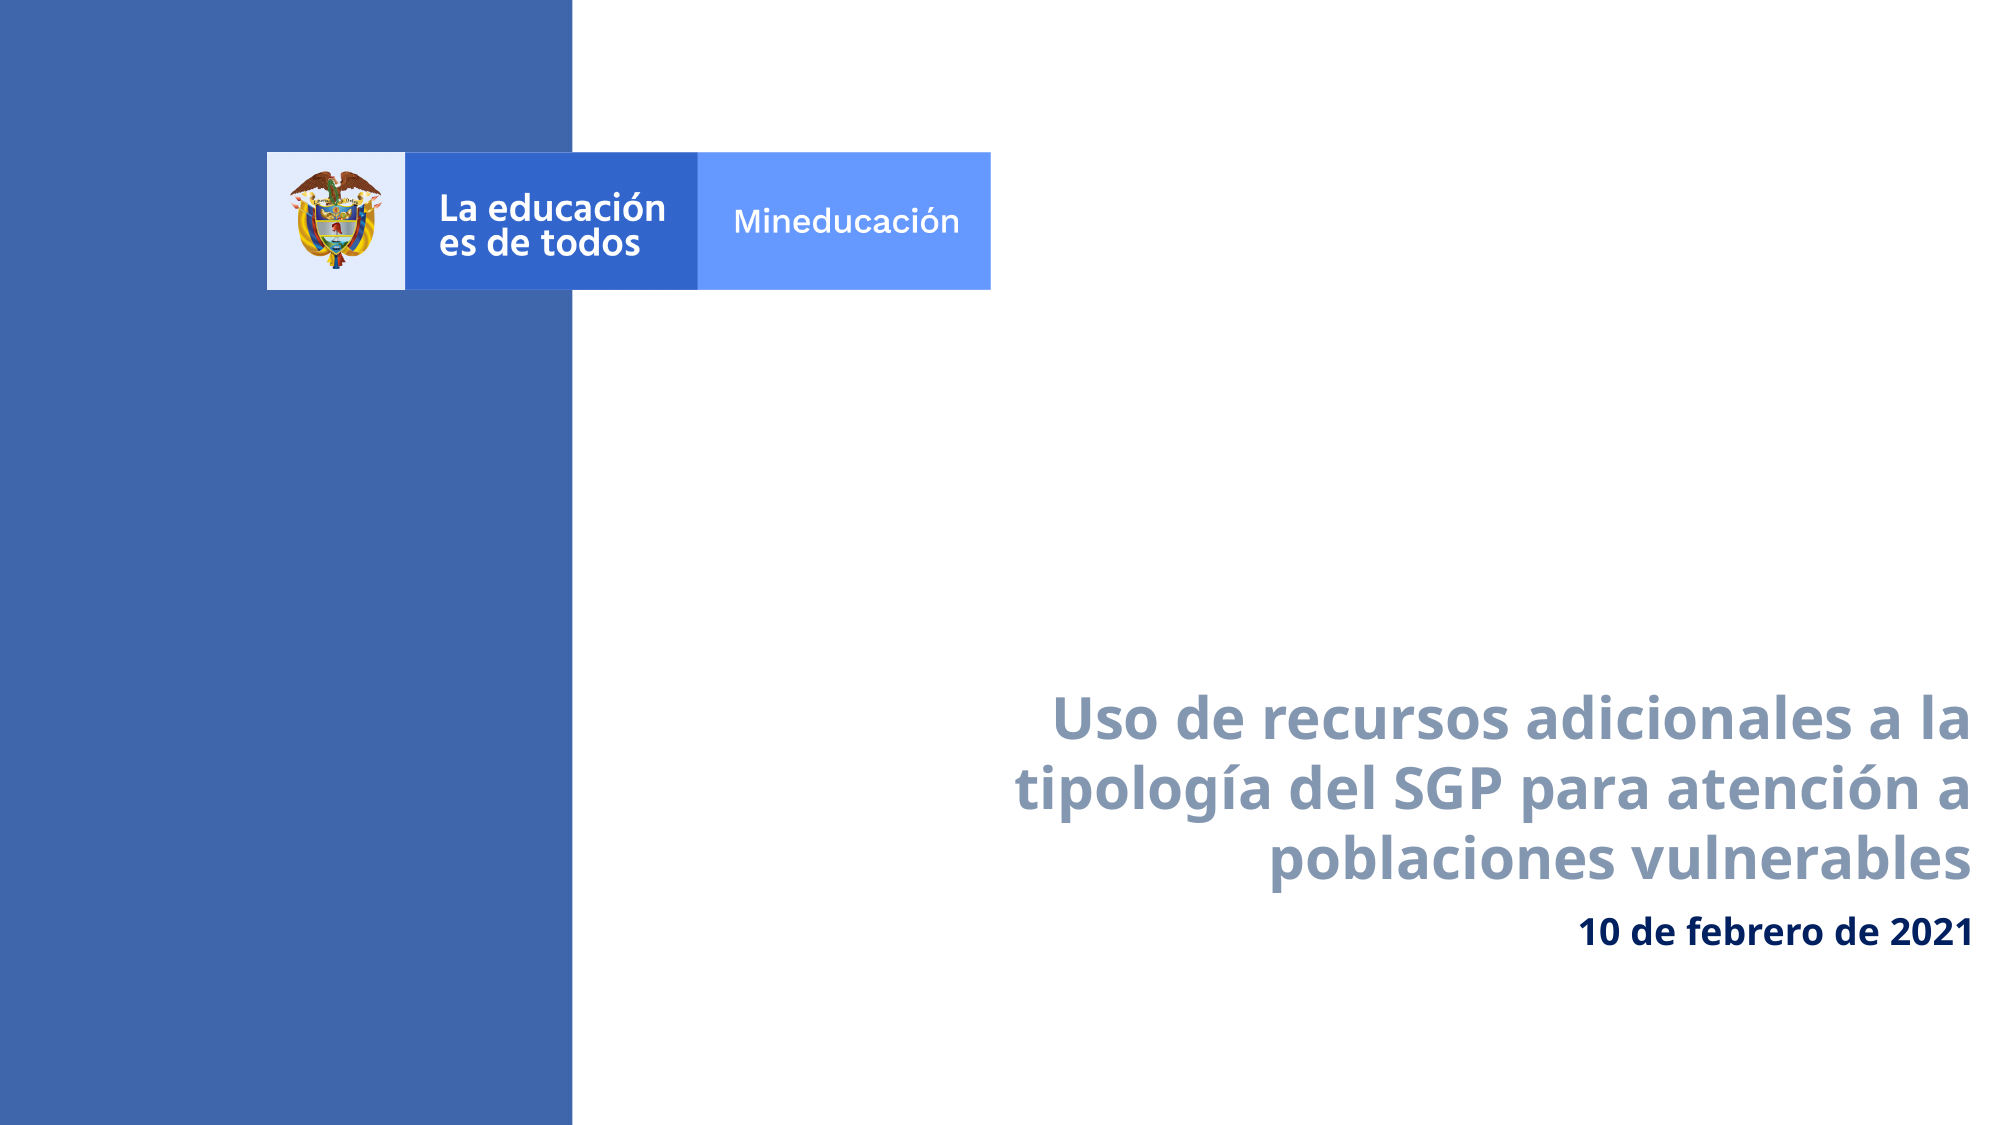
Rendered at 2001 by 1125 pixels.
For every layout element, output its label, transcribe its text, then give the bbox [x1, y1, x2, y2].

text_box Uso de recursos adicionales a la tipología del SGP para atención a poblaciones vulnerables [867, 673, 1988, 899]
text_box 10 de febrero de 2021 [990, 901, 1991, 961]
text_box [0, 0, 573, 1125]
picture [267, 152, 991, 290]
